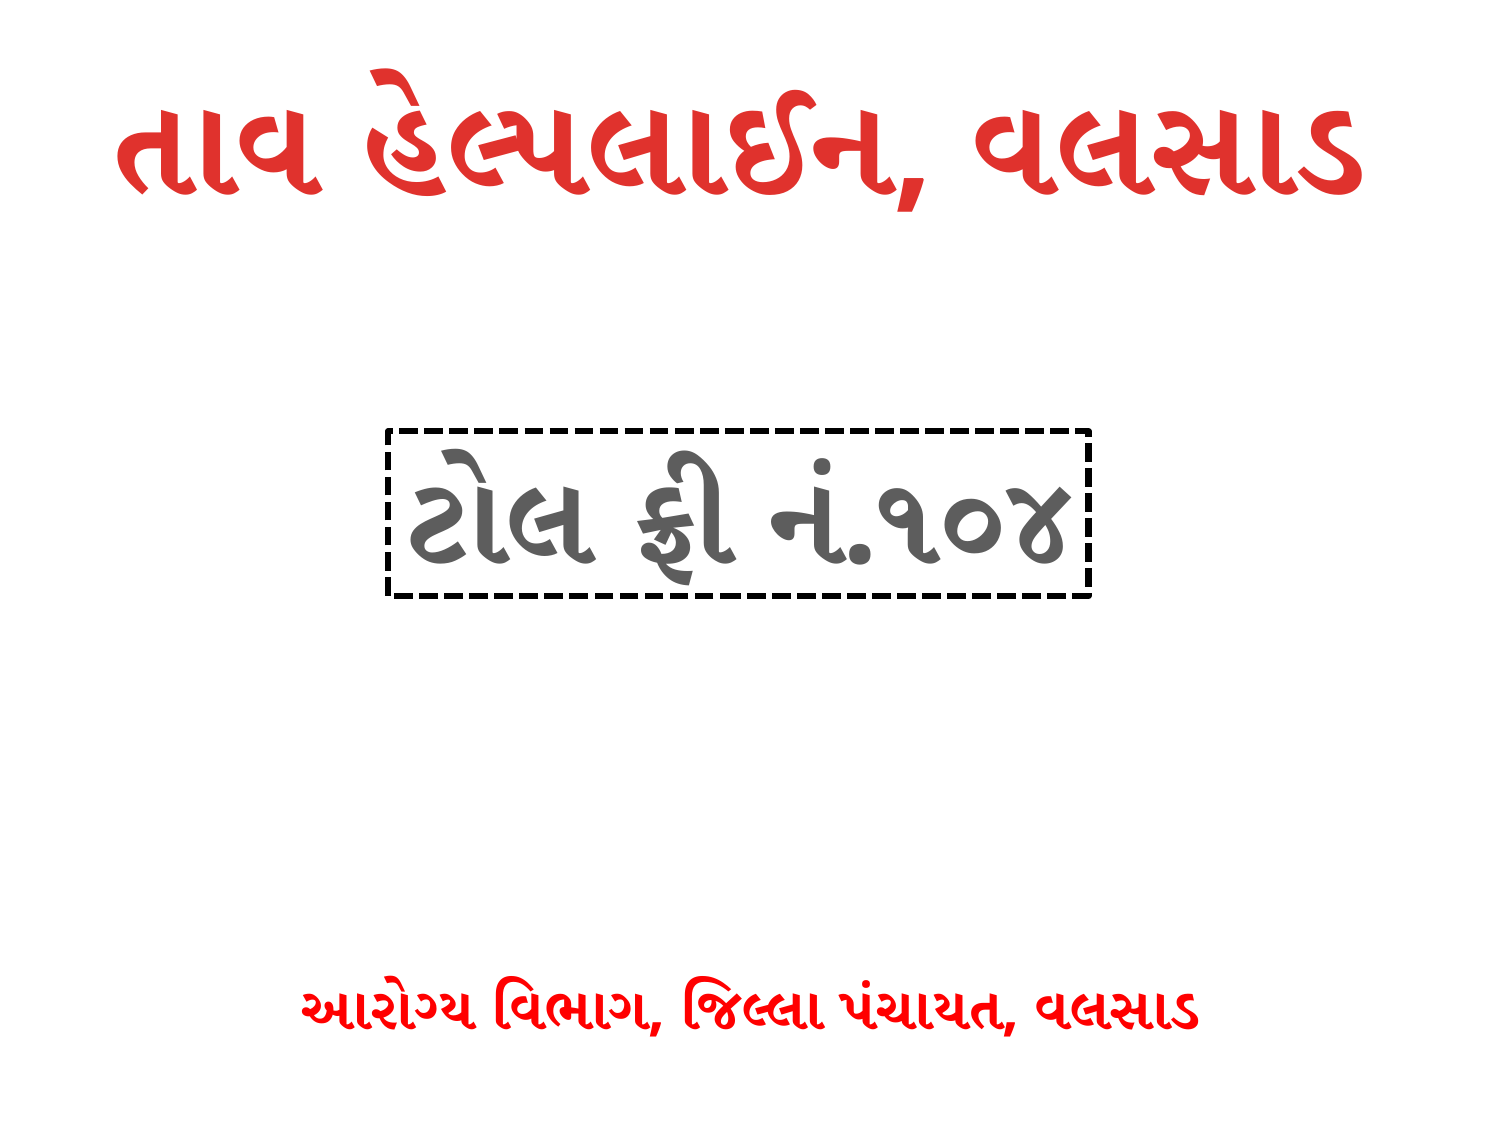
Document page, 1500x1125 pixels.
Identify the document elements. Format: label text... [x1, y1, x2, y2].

text_box તાવ હેલ્પલાઈન, વલસાડ [62, 50, 1413, 230]
text_box ટોલ ફ્રી નં.૧૦૪ [388, 431, 1089, 596]
text_box આરોગ્ય વિભાગ, જિલ્લા પંચાયત, વલસાડ [50, 964, 1450, 1049]
